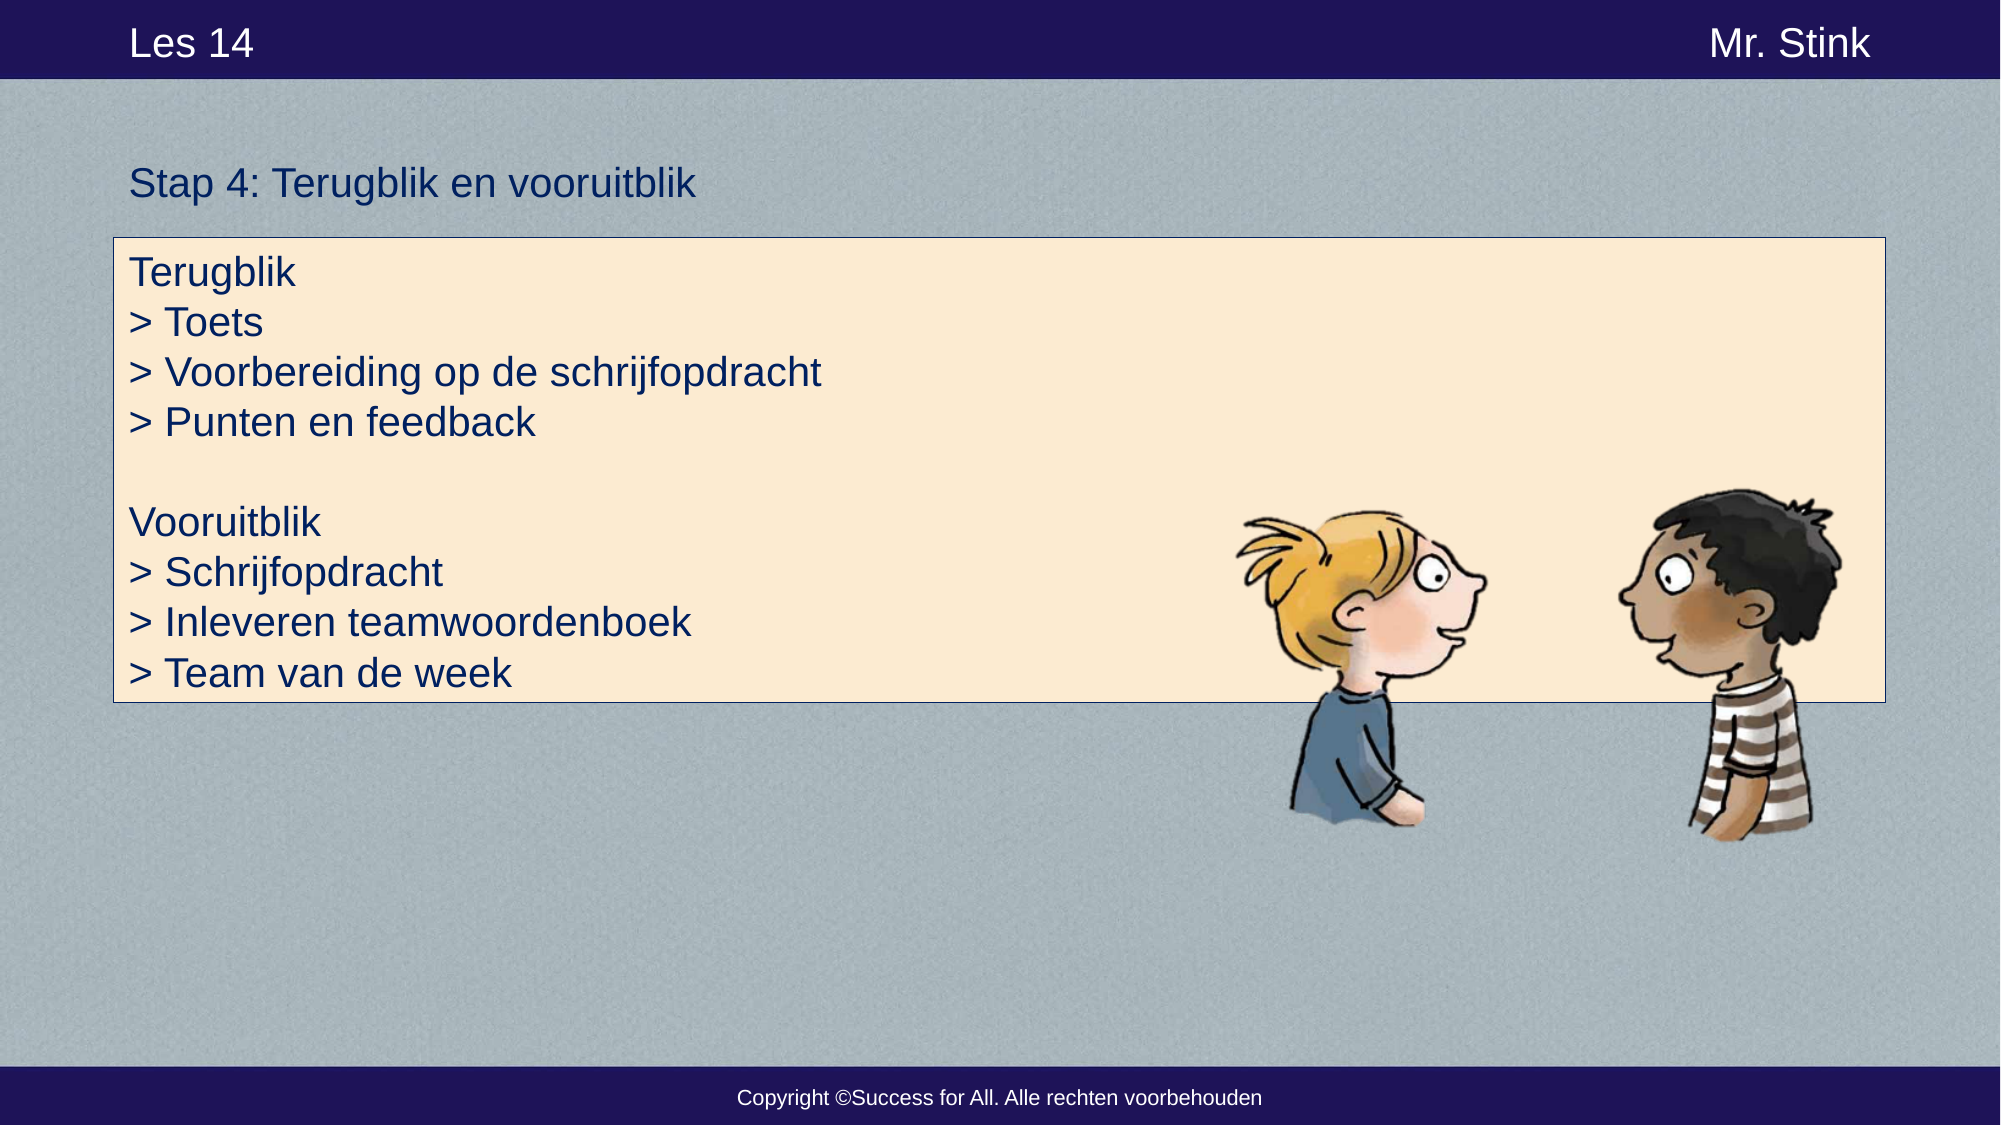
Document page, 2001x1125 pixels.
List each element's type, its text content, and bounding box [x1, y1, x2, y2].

text_box Les 14 [114, 8, 354, 73]
text_box Stap 4: Terugblik en vooruitblik [113, 148, 1635, 214]
text_box Mr. Stink [999, 8, 1886, 73]
text_box Copyright ©Success for All. Alle rechten voorbehouden [0, 1076, 2000, 1125]
picture [0, 0, 2001, 1125]
text_box Terugblik > Toets > Voorbereiding op de schrijfopdracht > Punten en feedback Vooruitblik > Schrijfopdracht > Inleveren teamwoordenboek > Team van de week [113, 237, 1886, 703]
